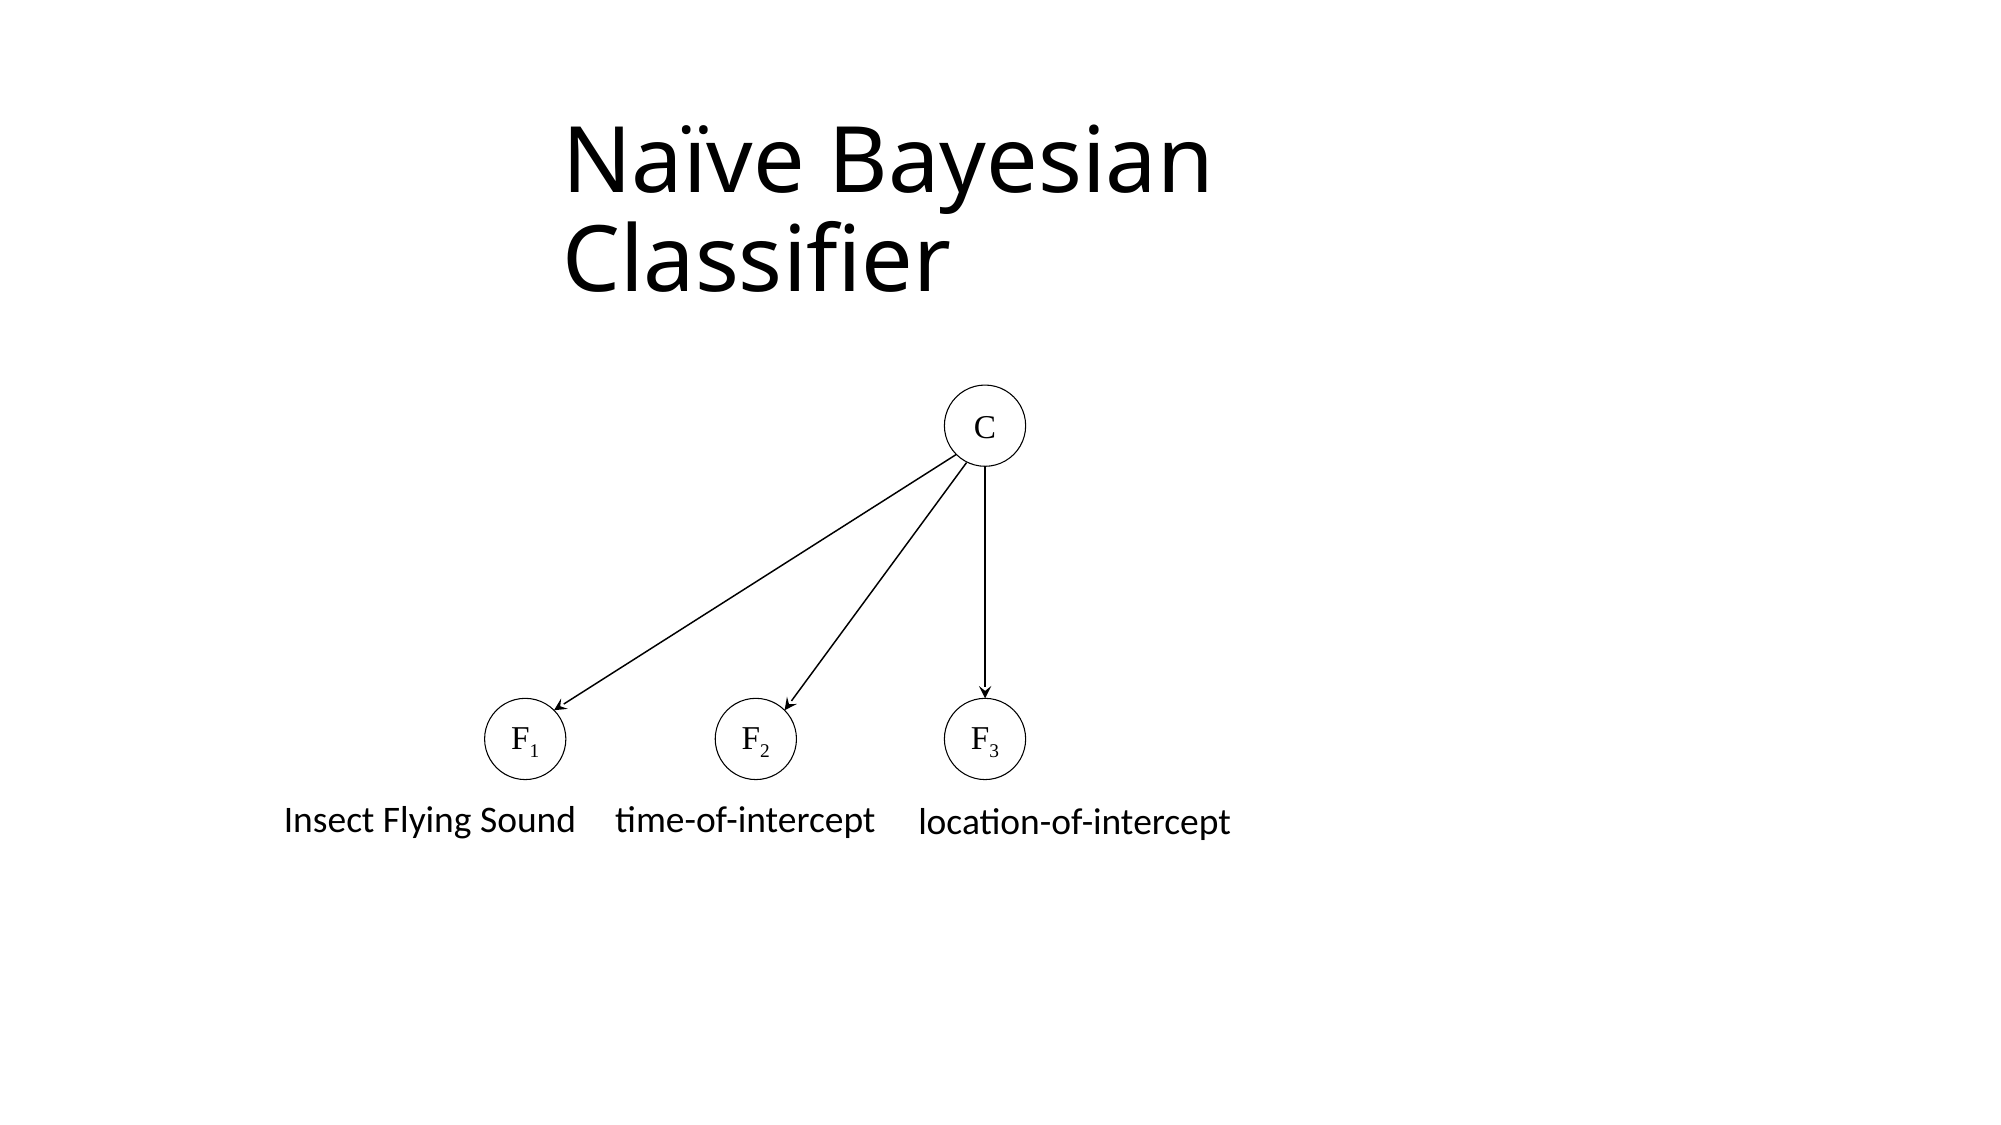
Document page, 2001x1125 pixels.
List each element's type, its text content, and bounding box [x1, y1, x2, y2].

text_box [484, 385, 1026, 780]
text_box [600, 462, 967, 849]
text_box Insect Flying Sound [269, 787, 600, 848]
title Naïve Bayesian Classifier [547, 103, 1481, 322]
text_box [903, 466, 1258, 851]
